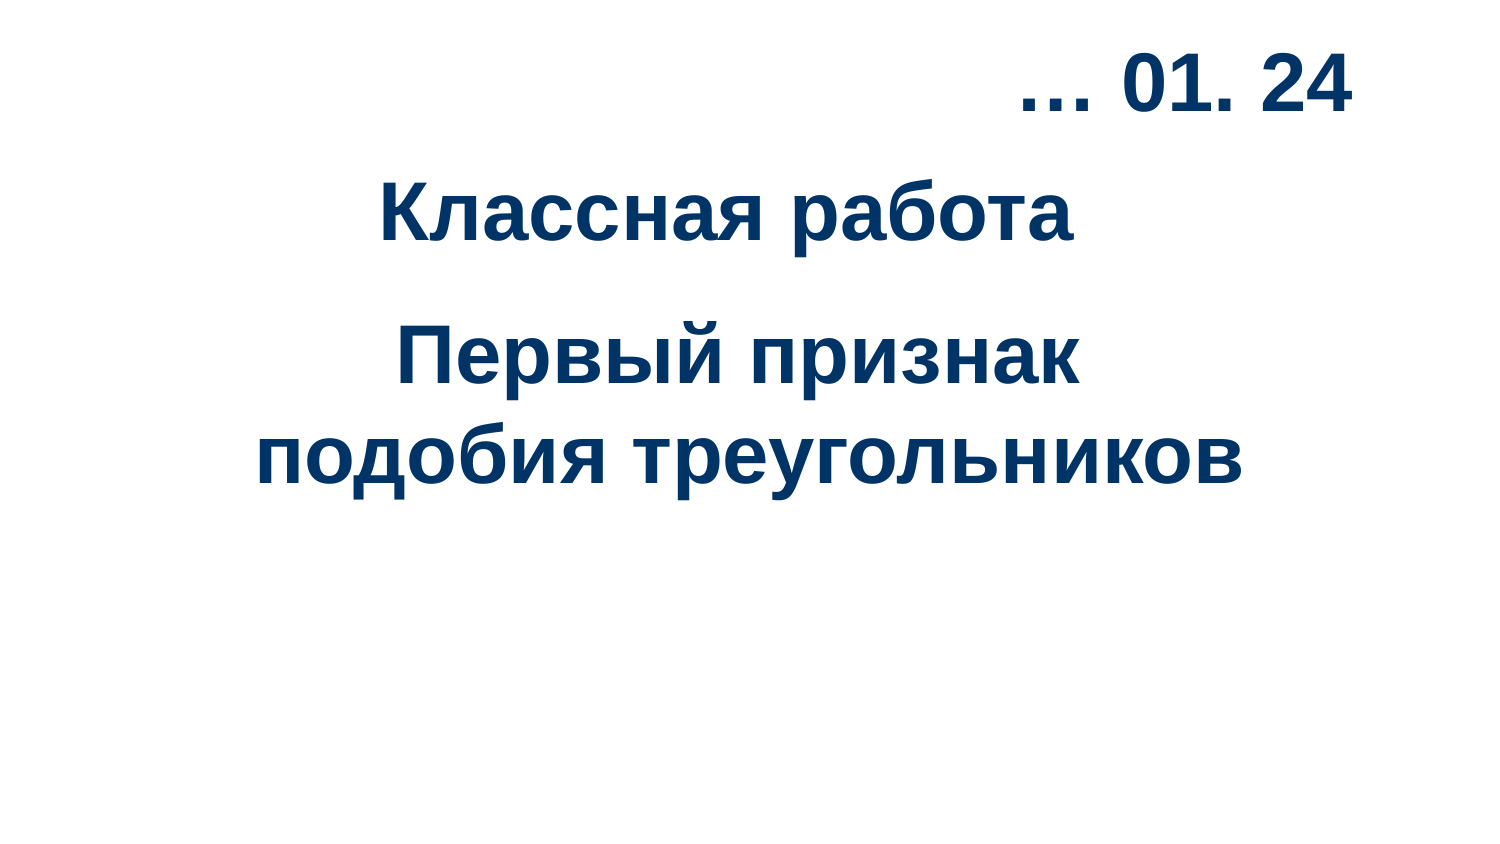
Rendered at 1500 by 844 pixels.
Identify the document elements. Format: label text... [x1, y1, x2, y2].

text_box … 01. 24 [1000, 20, 1368, 135]
text_box Первый признак подобия треугольников [239, 293, 1261, 508]
text_box Классная работа [364, 150, 1089, 265]
